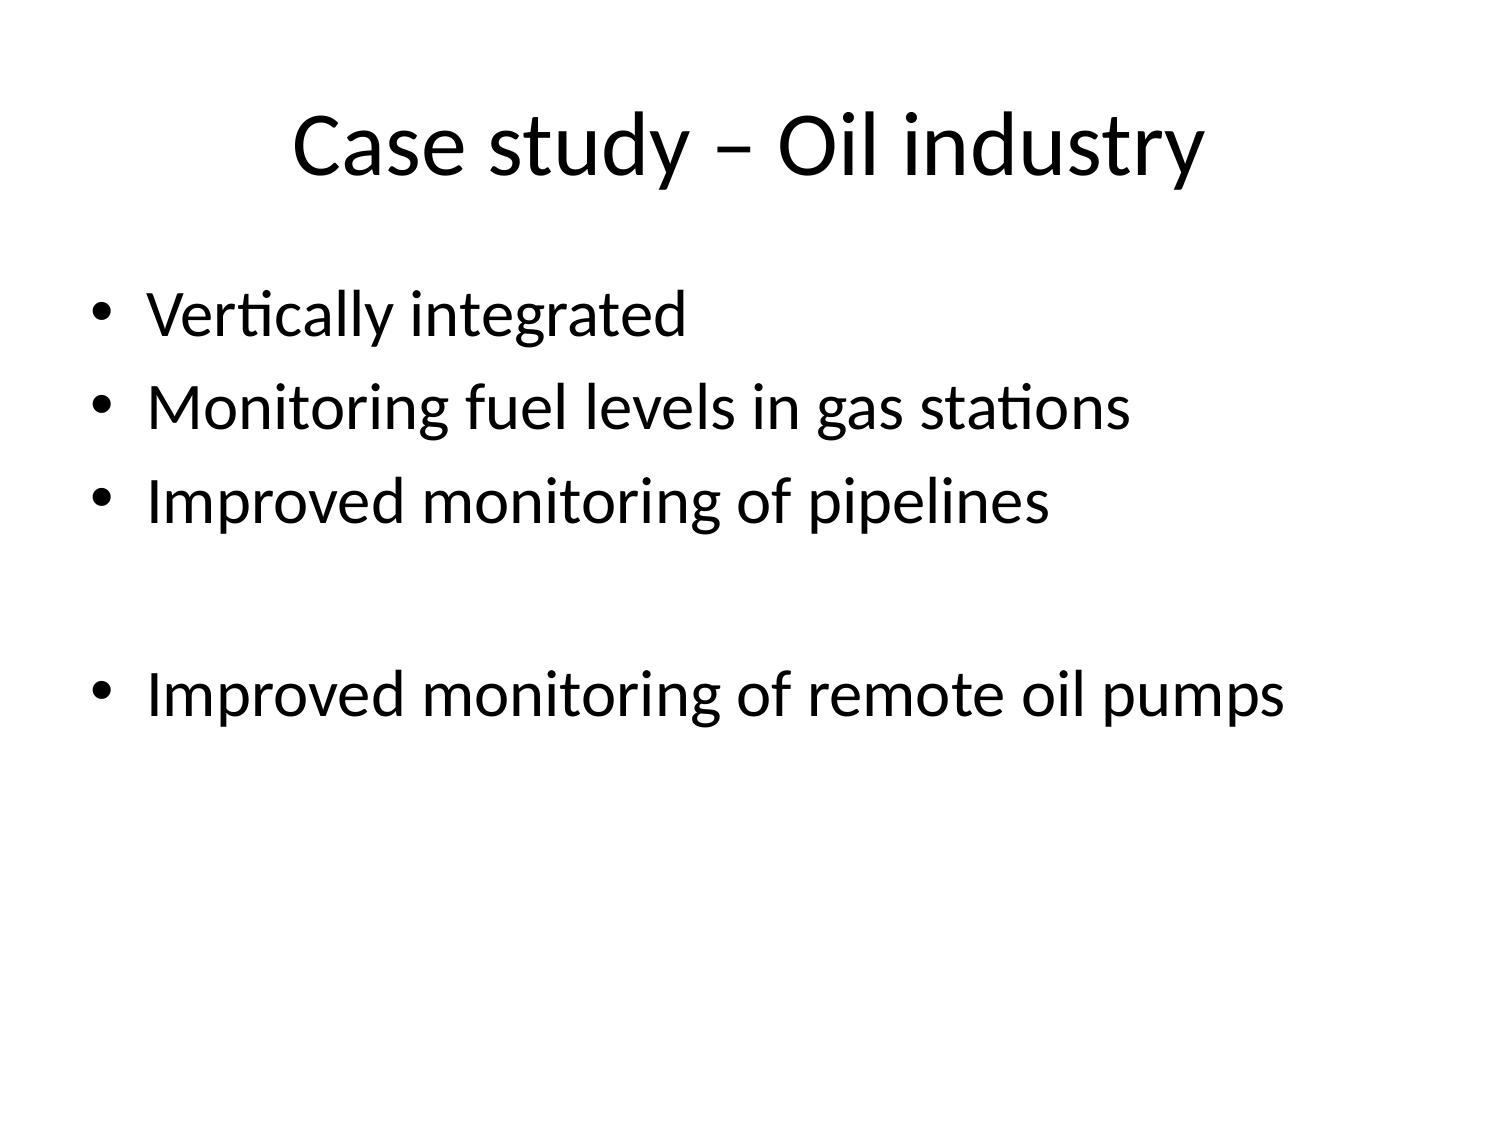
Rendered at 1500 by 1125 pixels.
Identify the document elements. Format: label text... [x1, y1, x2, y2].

title Case study – Oil industry [74, 44, 1426, 233]
list Vertically integrated Monitoring fuel levels in gas stations Improved monitoring of pipelines Improved monitoring of remote oil pumps [74, 262, 1426, 1006]
